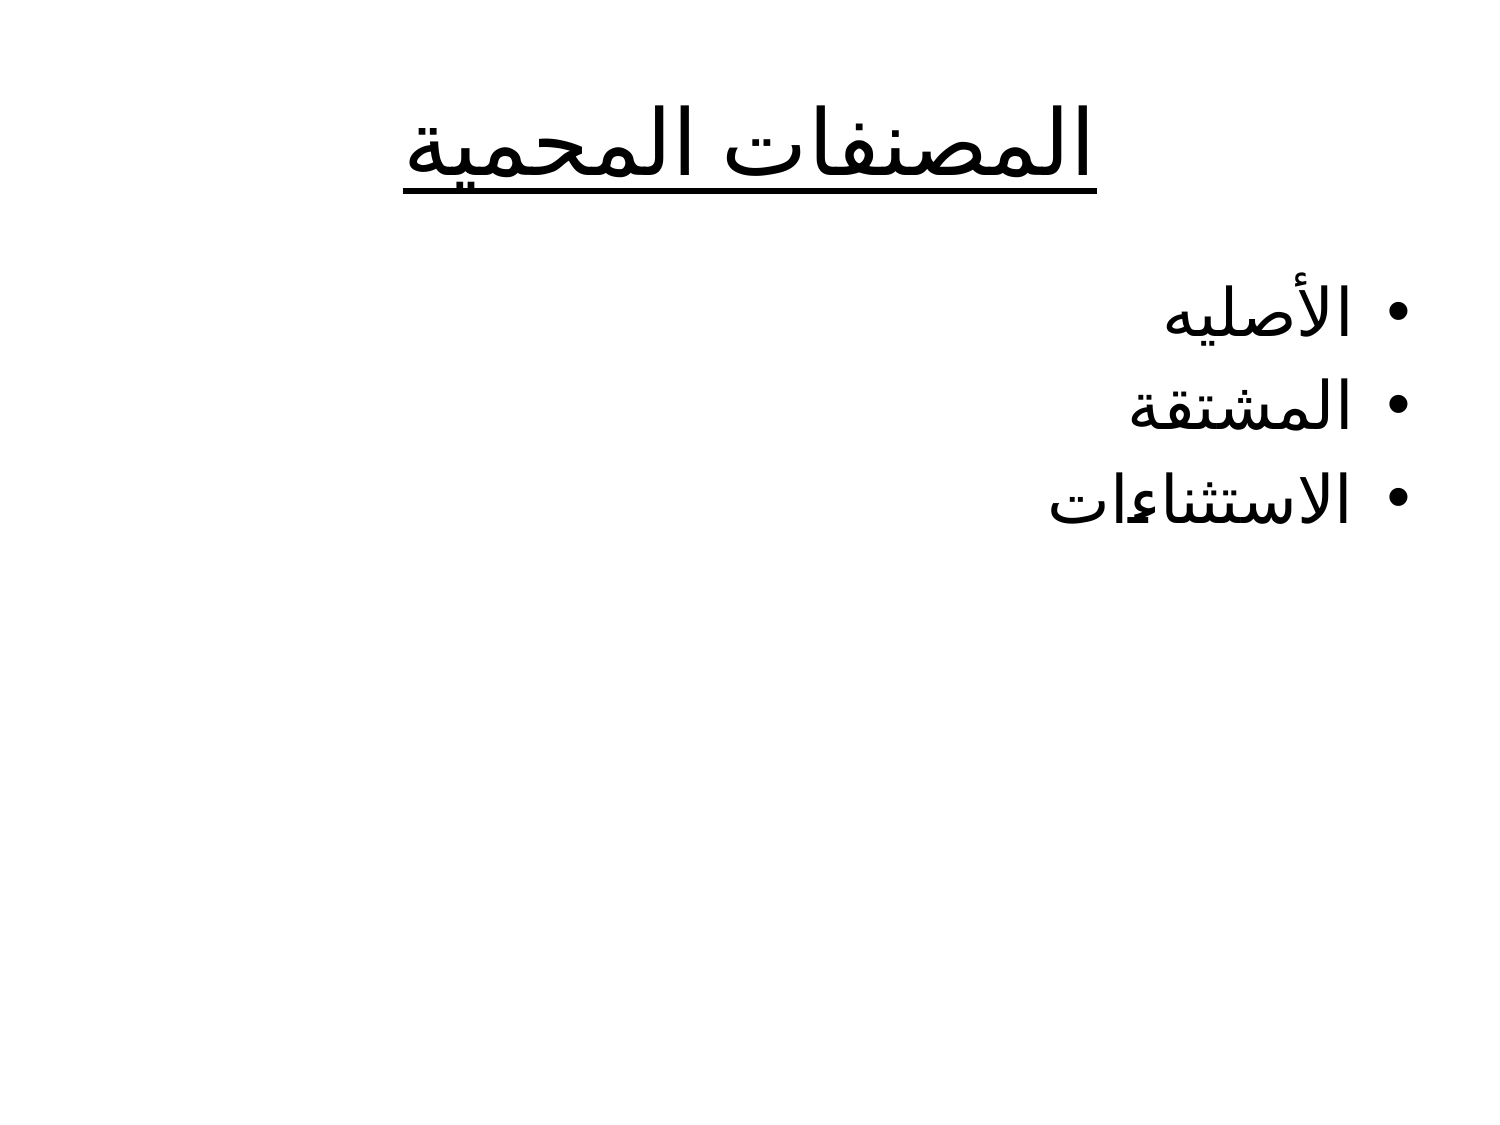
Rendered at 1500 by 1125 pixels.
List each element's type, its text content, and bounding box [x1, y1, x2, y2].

title المصنفات المحمية [75, 45, 1425, 233]
list الأصليه المشتقة الاستثناءات [75, 262, 1425, 1005]
